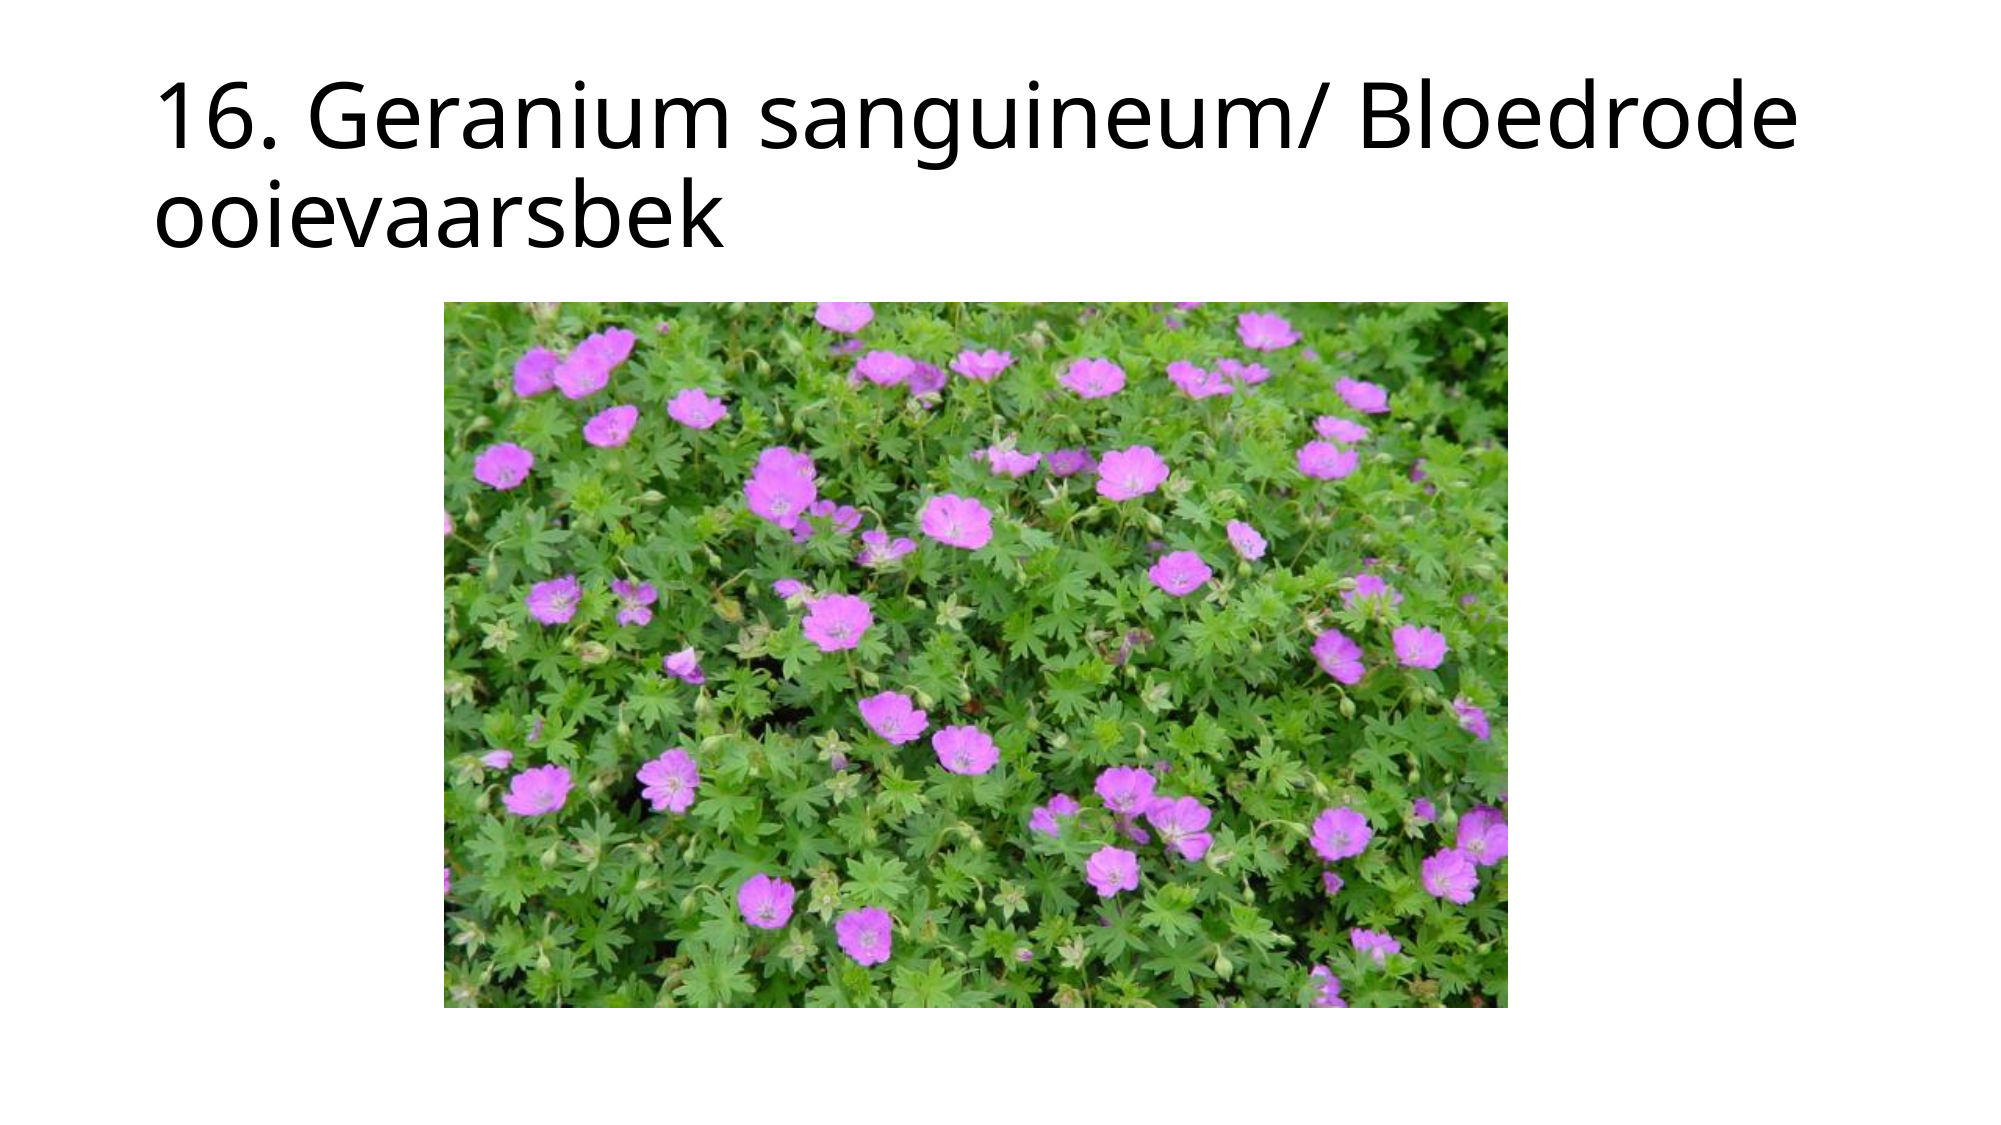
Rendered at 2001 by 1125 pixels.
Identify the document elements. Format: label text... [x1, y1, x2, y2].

picture [444, 302, 1508, 1008]
title 16. Geranium sanguineum/ Bloedrode ooievaarsbek [137, 59, 1863, 278]
